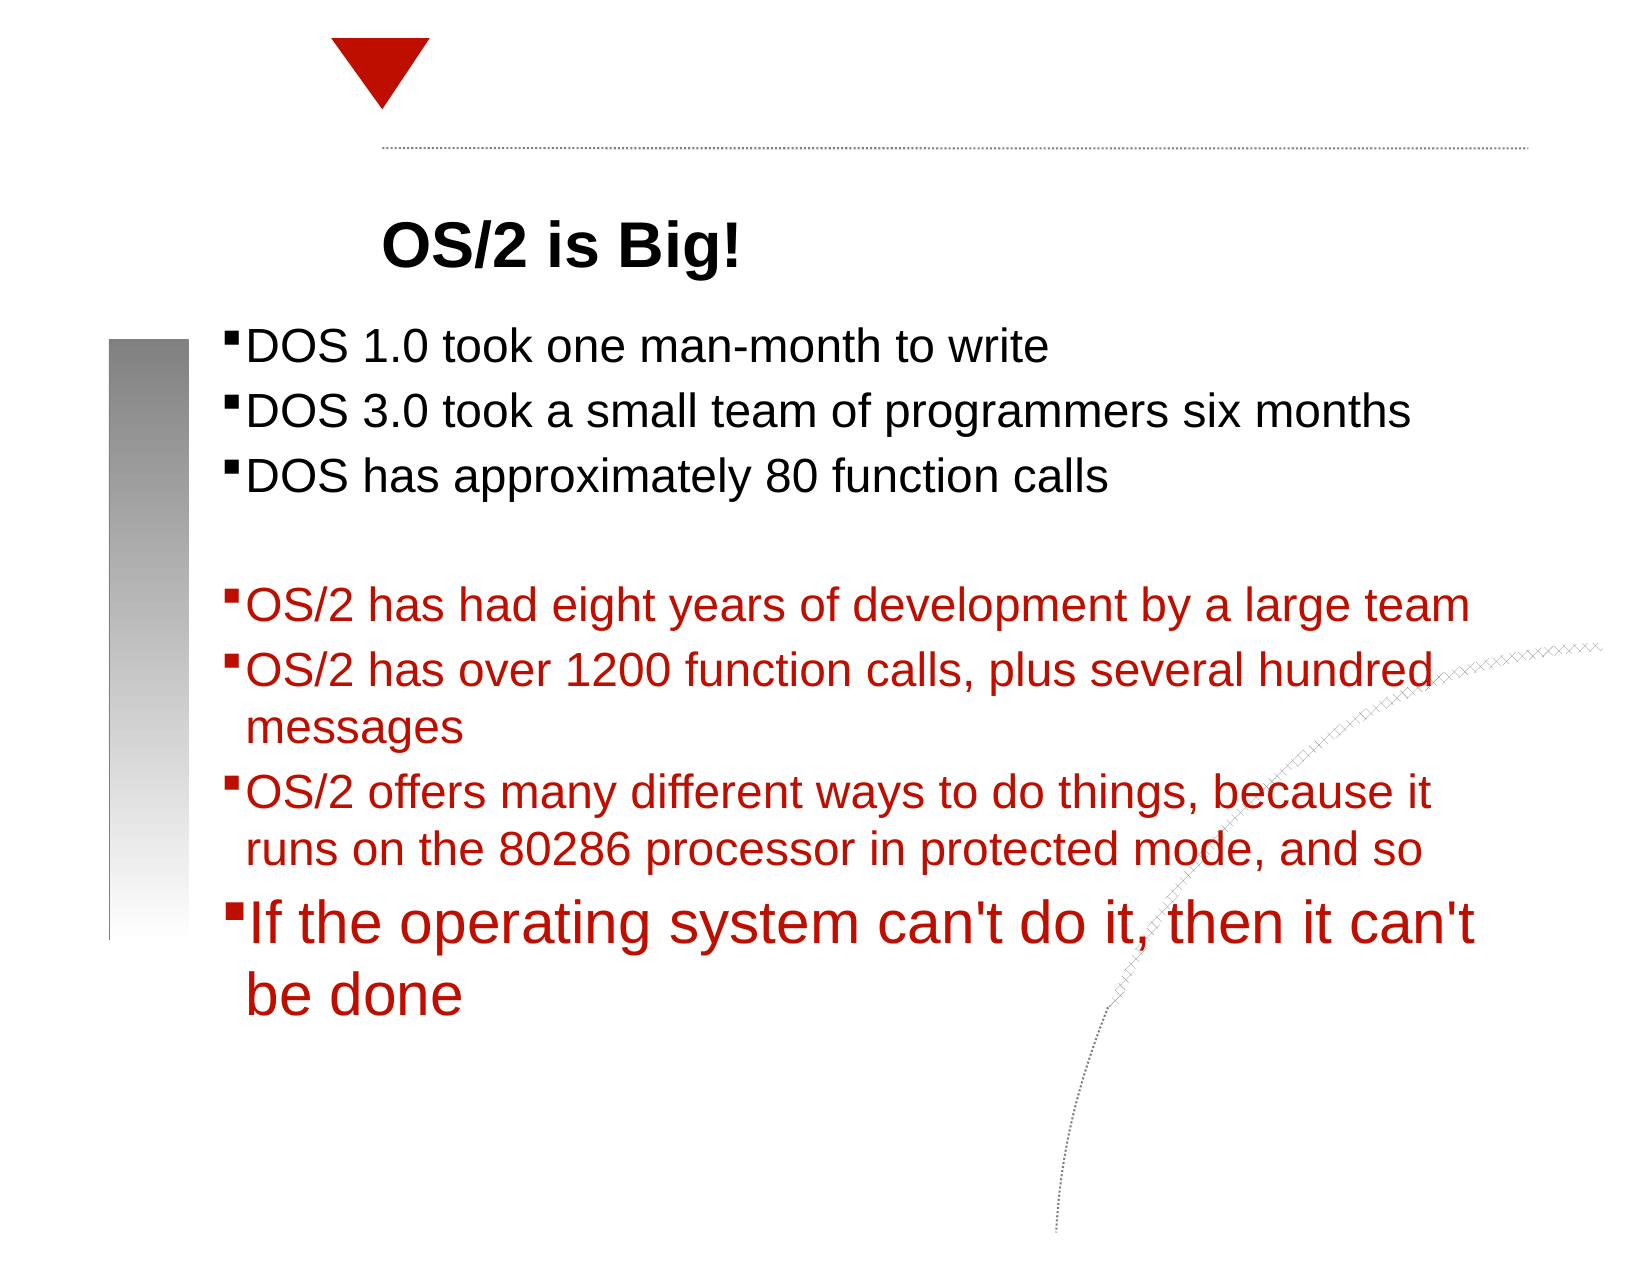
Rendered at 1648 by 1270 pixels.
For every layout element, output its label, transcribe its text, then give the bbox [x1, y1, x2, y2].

text_box DOS 1.0 took one man-month to write DOS 3.0 took a small team of programmers six months DOS has approximately 80 function calls OS/2 has had eight years of development by a large team OS/2 has over 1200 function calls, plus several hundred messages OS/2 offers many different ways to do things, because it runs on the 80286 processor in protected mode, and so If the operating system can't do it, then it can't be done [220, 315, 1526, 1028]
text_box OS/2 is Big! [381, 202, 1533, 280]
